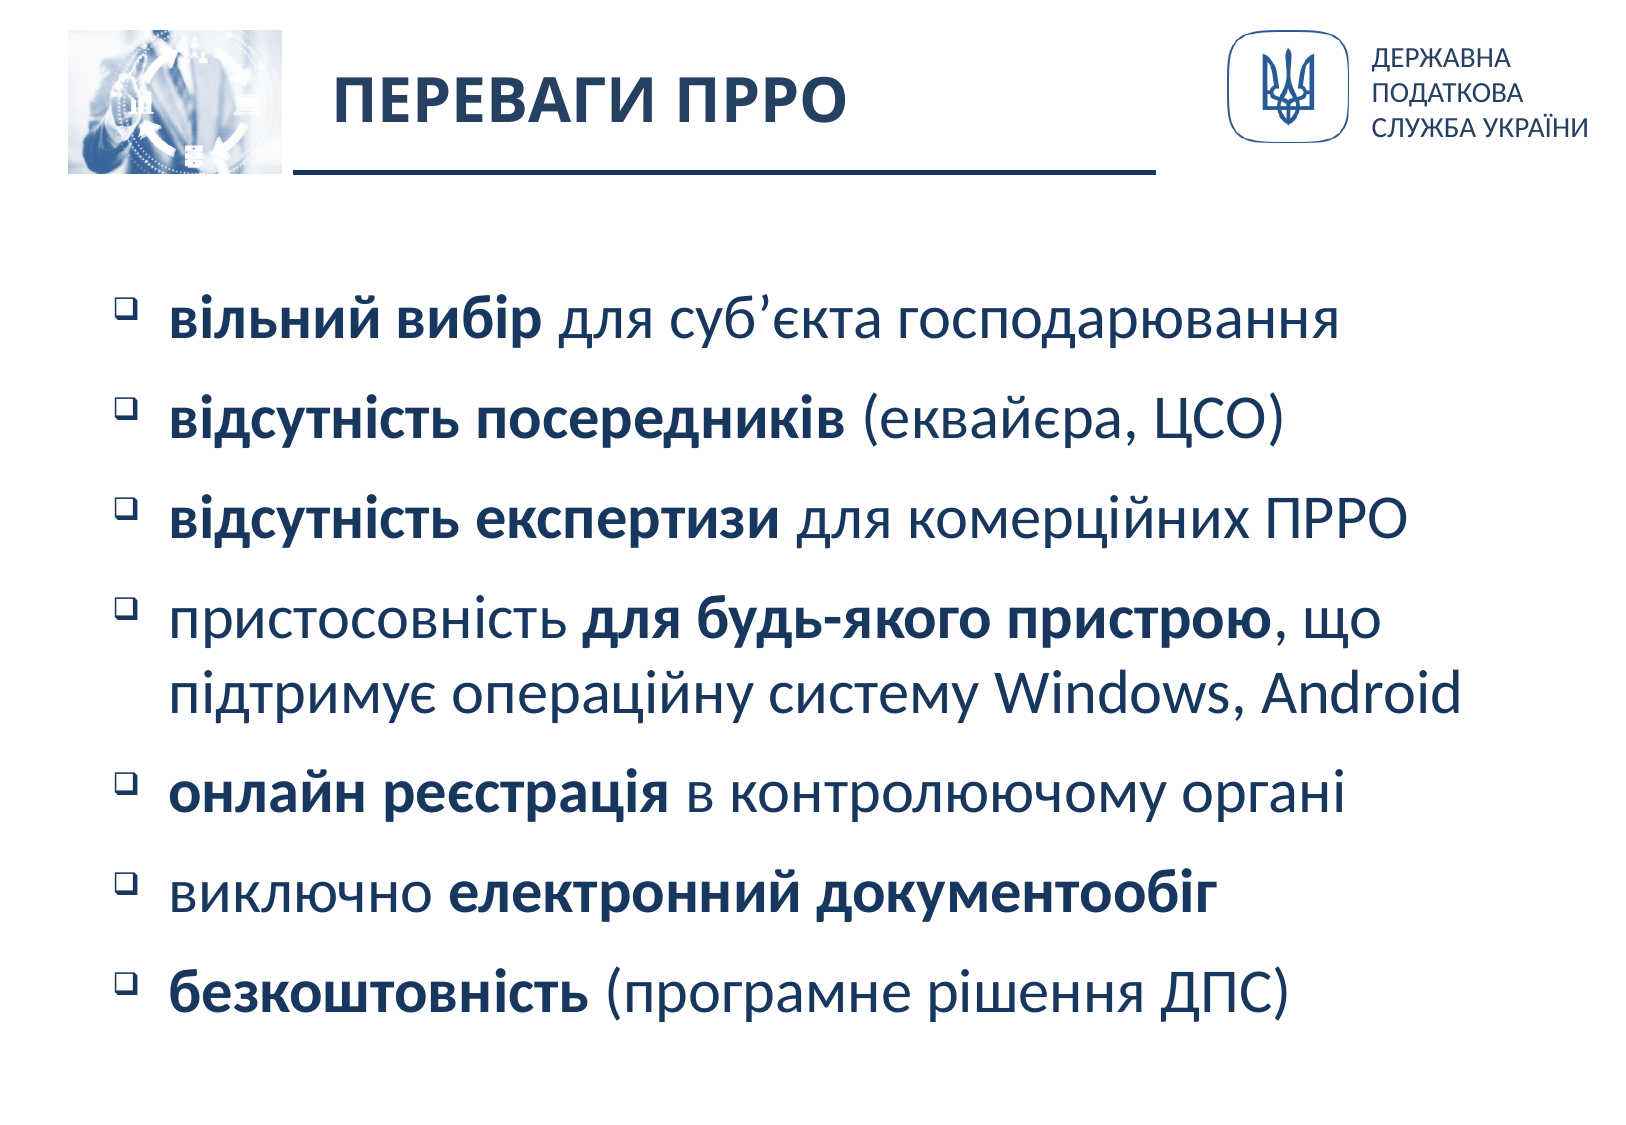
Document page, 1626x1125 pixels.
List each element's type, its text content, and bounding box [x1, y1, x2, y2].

text_box ПЕРЕВАГИ ПРРО [316, 42, 1180, 159]
picture [68, 30, 282, 174]
text_box вільний вибір для суб’єкта господарювання відсутність посередників (еквайєра, ЦСО) відсутність експертизи для комерційних ПРРО пристосовність для будь-якого пристрою, що підтримує операційну систему Windows, Android онлайн реєстрація в контролюючому органі виключно електронний документообіг безкоштовність (програмне рішення ДПС) [97, 243, 1545, 1033]
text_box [1227, 30, 1605, 143]
